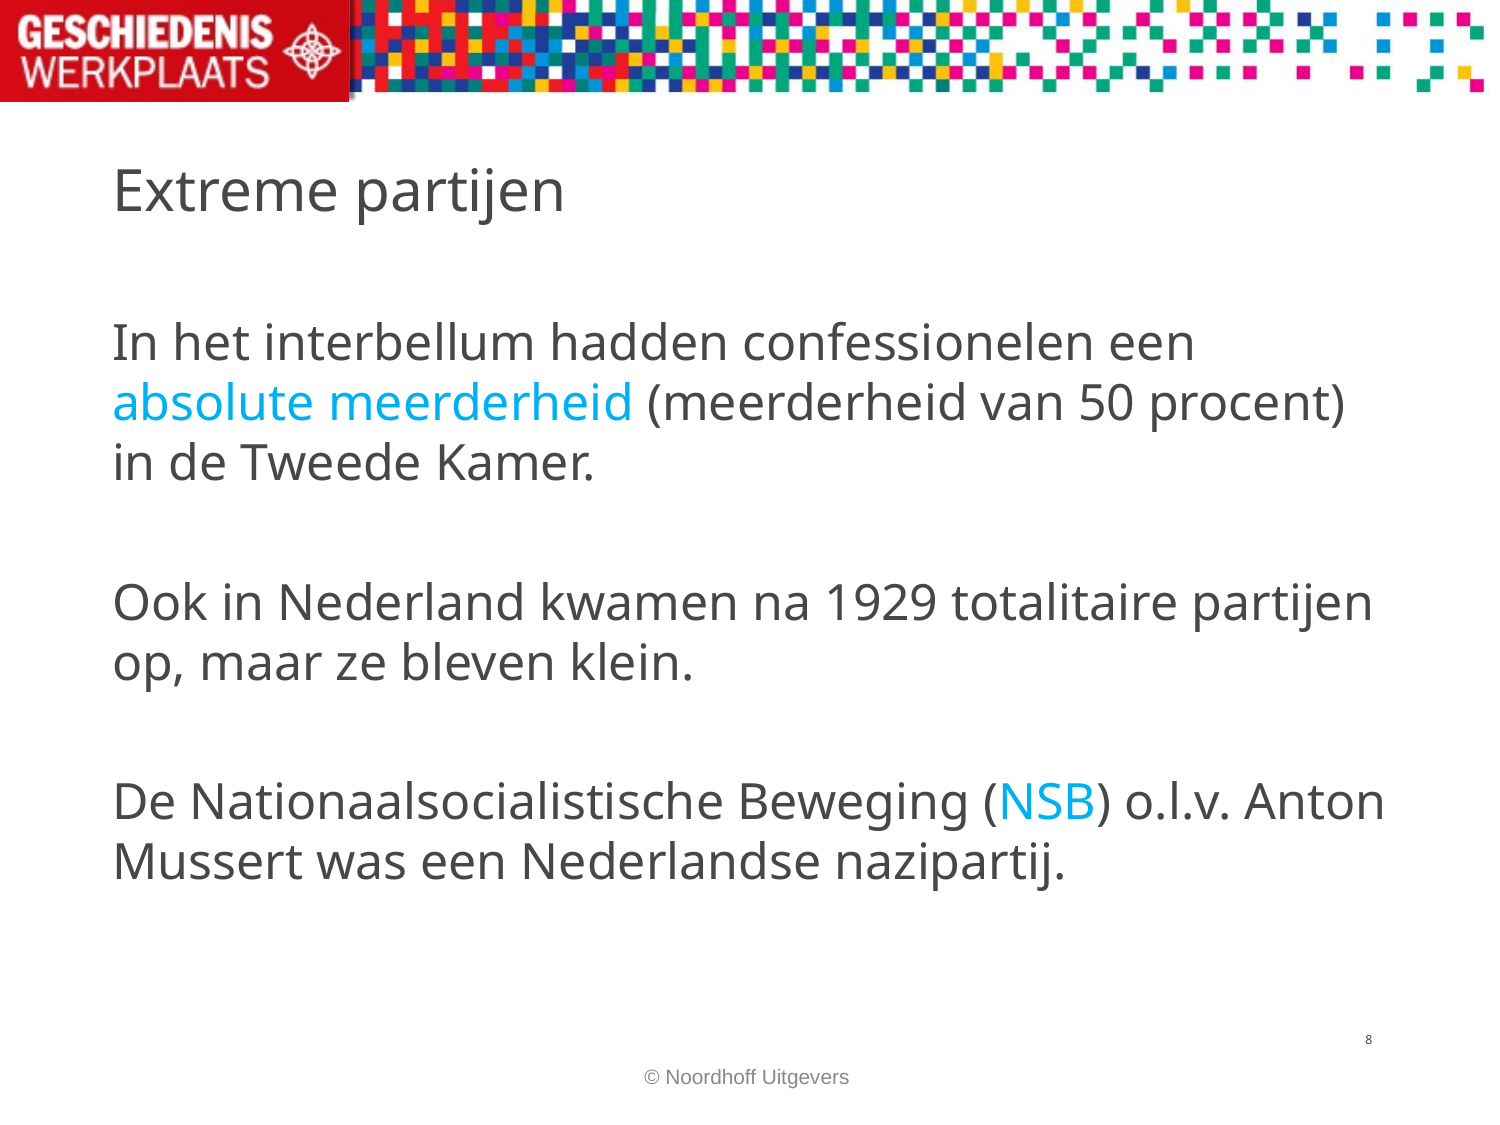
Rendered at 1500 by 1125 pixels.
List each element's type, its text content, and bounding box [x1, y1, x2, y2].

slide_number 8 [1325, 1025, 1388, 1063]
picture [0, 0, 1500, 1125]
text_box © Noordhoff Uitgevers [512, 1045, 988, 1106]
list In het interbellum hadden confessionelen een absolute meerderheid (meerderheid van 50 procent) in de Tweede Kamer. Ook in Nederland kwamen na 1929 totalitaire partijen op, maar ze bleven klein. De Nationaalsocialistische Beweging (NSB) o.l.v. Anton Mussert was een Nederlandse nazipartij. [112, 302, 1409, 988]
title Extreme partijen [112, 145, 1401, 256]
